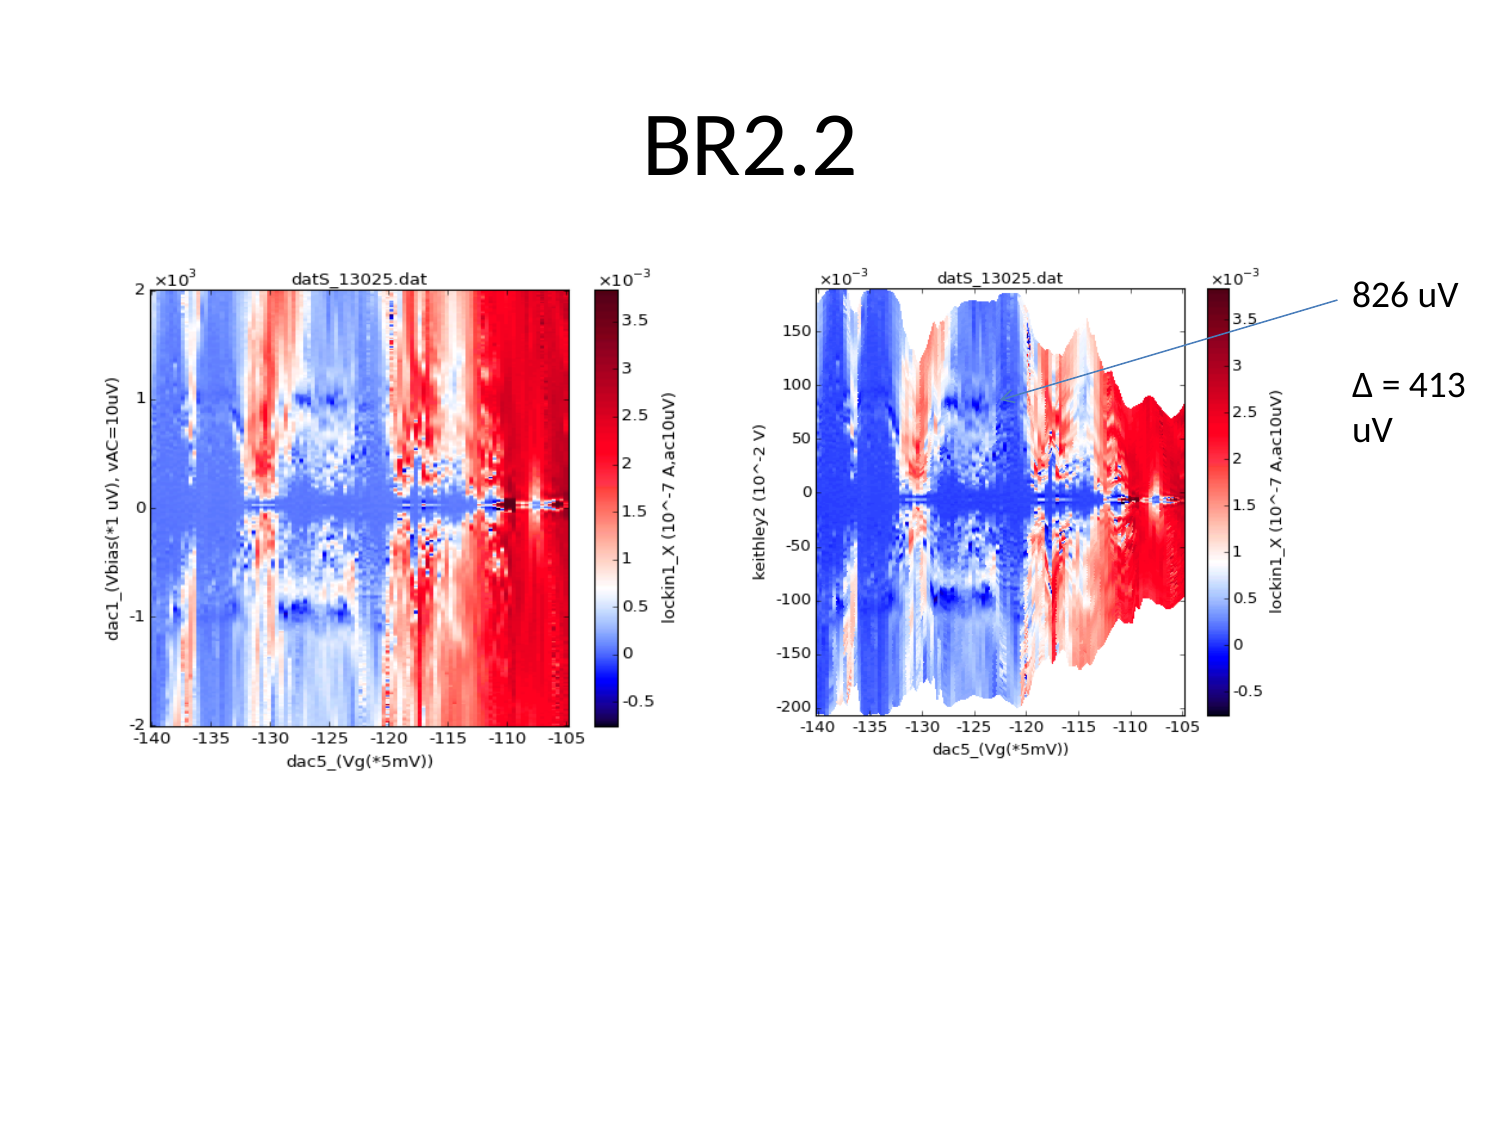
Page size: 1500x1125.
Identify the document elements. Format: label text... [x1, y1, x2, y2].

text_box 826 uV Δ = 413 uV [1337, 262, 1500, 458]
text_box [999, 299, 1338, 401]
picture [737, 249, 1305, 776]
picture [87, 249, 701, 788]
title BR2.2 [75, 45, 1425, 233]
